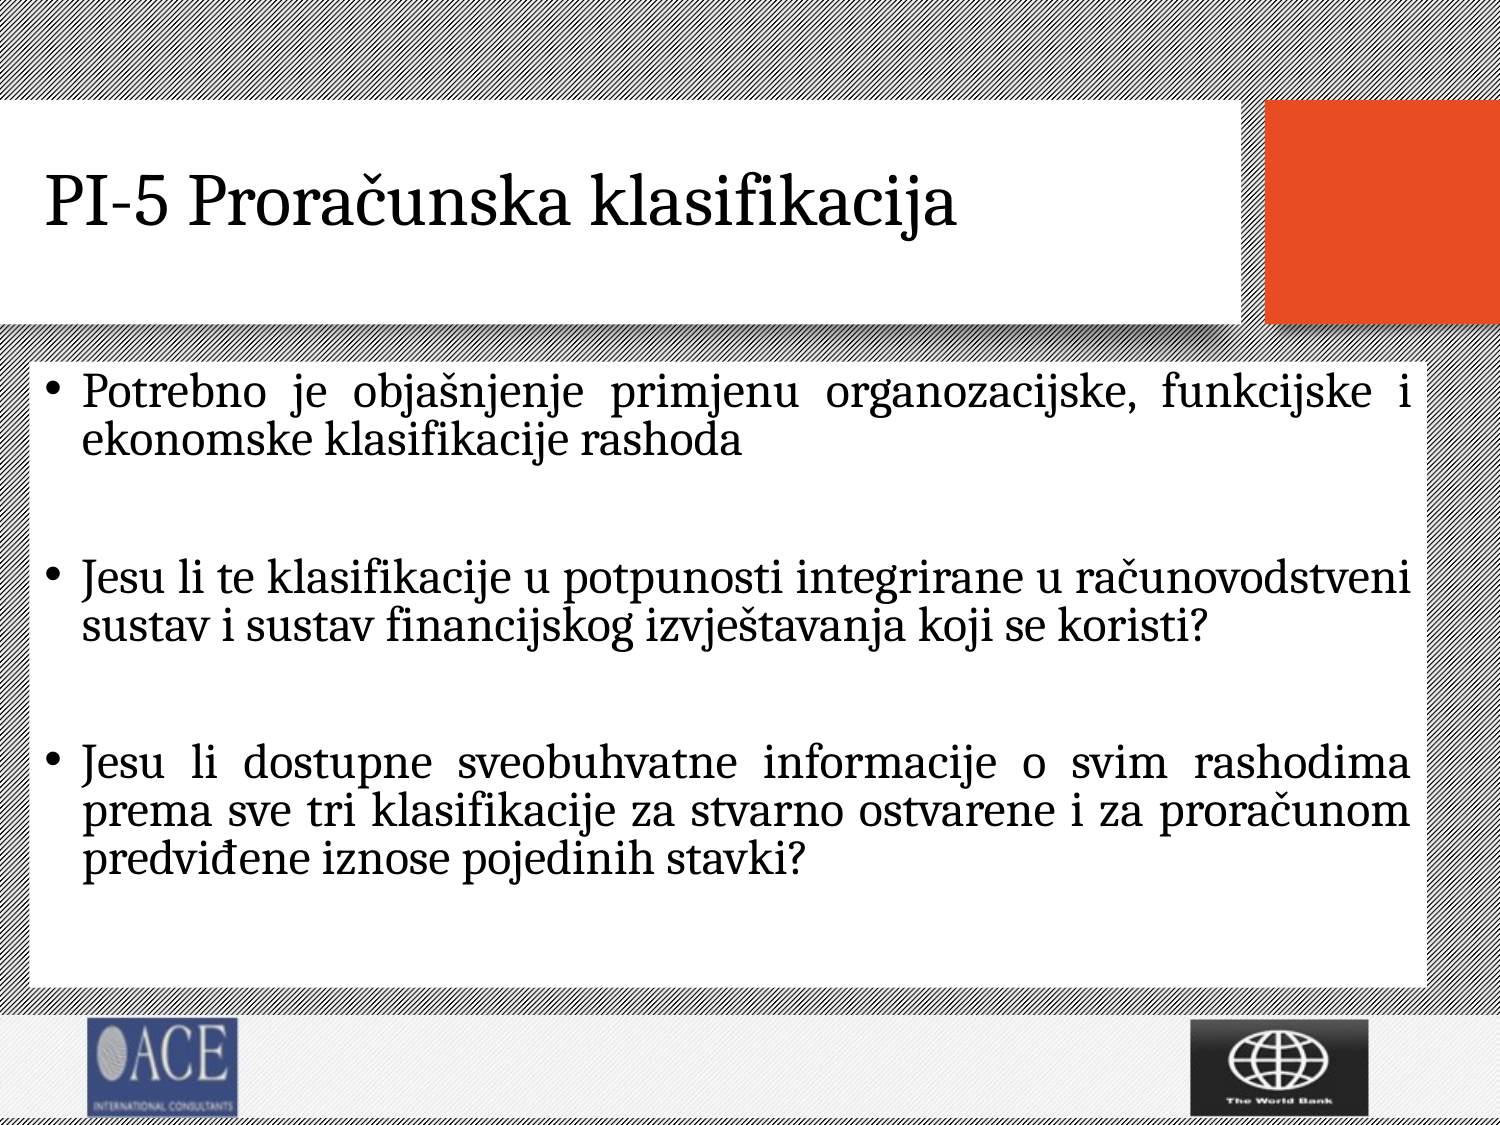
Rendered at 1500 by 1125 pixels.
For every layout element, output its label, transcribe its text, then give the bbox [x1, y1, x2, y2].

title PI-5 Proračunska klasifikacija [29, 101, 1219, 301]
list Potrebno je objašnjenje primjenu organozacijske, funkcijske i ekonomske klasifikacije rashoda Jesu li te klasifikacije u potpunosti integrirane u računovodstveni sustav i sustav financijskog izvještavanja koji se koristi? Jesu li dostupne sveobuhvatne informacije o svim rashodima prema sve tri klasifikacije za stvarno ostvarene i za proračunom predviđene iznose pojedinih stavki? [29, 361, 1428, 988]
picture [0, 0, 1500, 1125]
